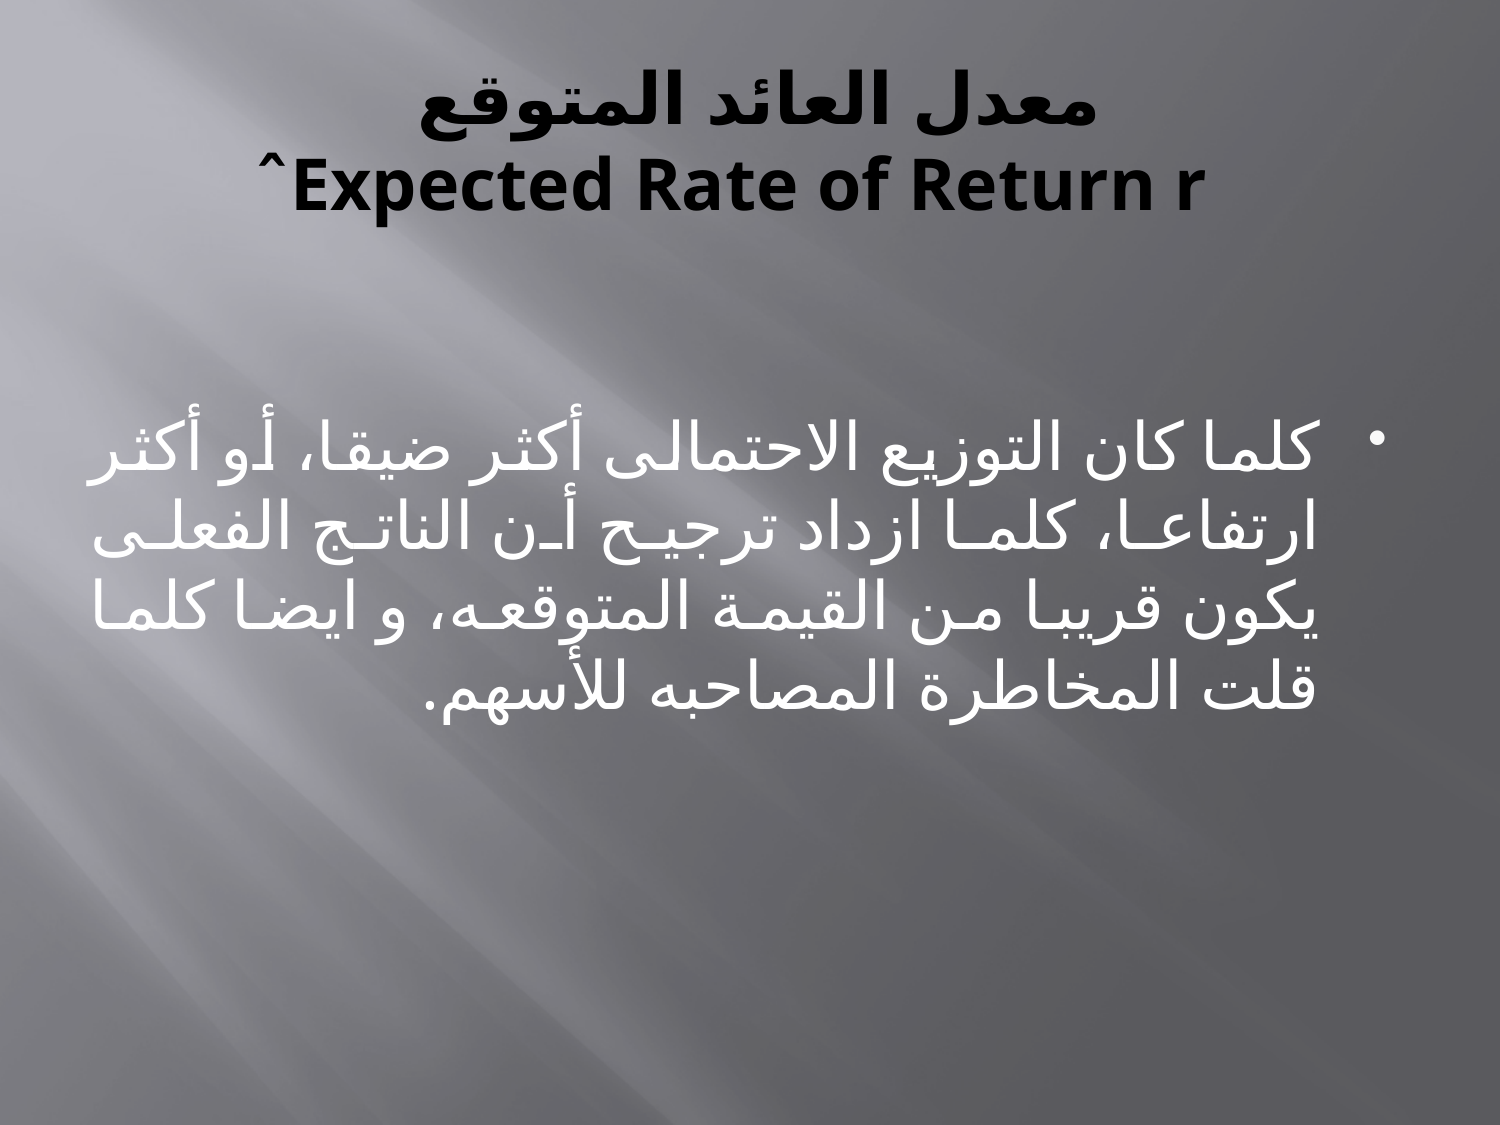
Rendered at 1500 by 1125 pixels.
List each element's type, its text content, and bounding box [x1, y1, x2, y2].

list كلما كان التوزيع الاحتمالى أكثر ضيقا، أو أكثر ارتفاعا، كلما ازداد ترجيح أن الناتج الفعلى يكون قريبا من القيمة المتوقعه، و ايضا كلما قلت المخاطرة المصاحبه للأسهم. [75, 312, 1425, 1035]
title معدل العائد المتوقع Expected Rate of Return rˆ [75, 45, 1425, 233]
